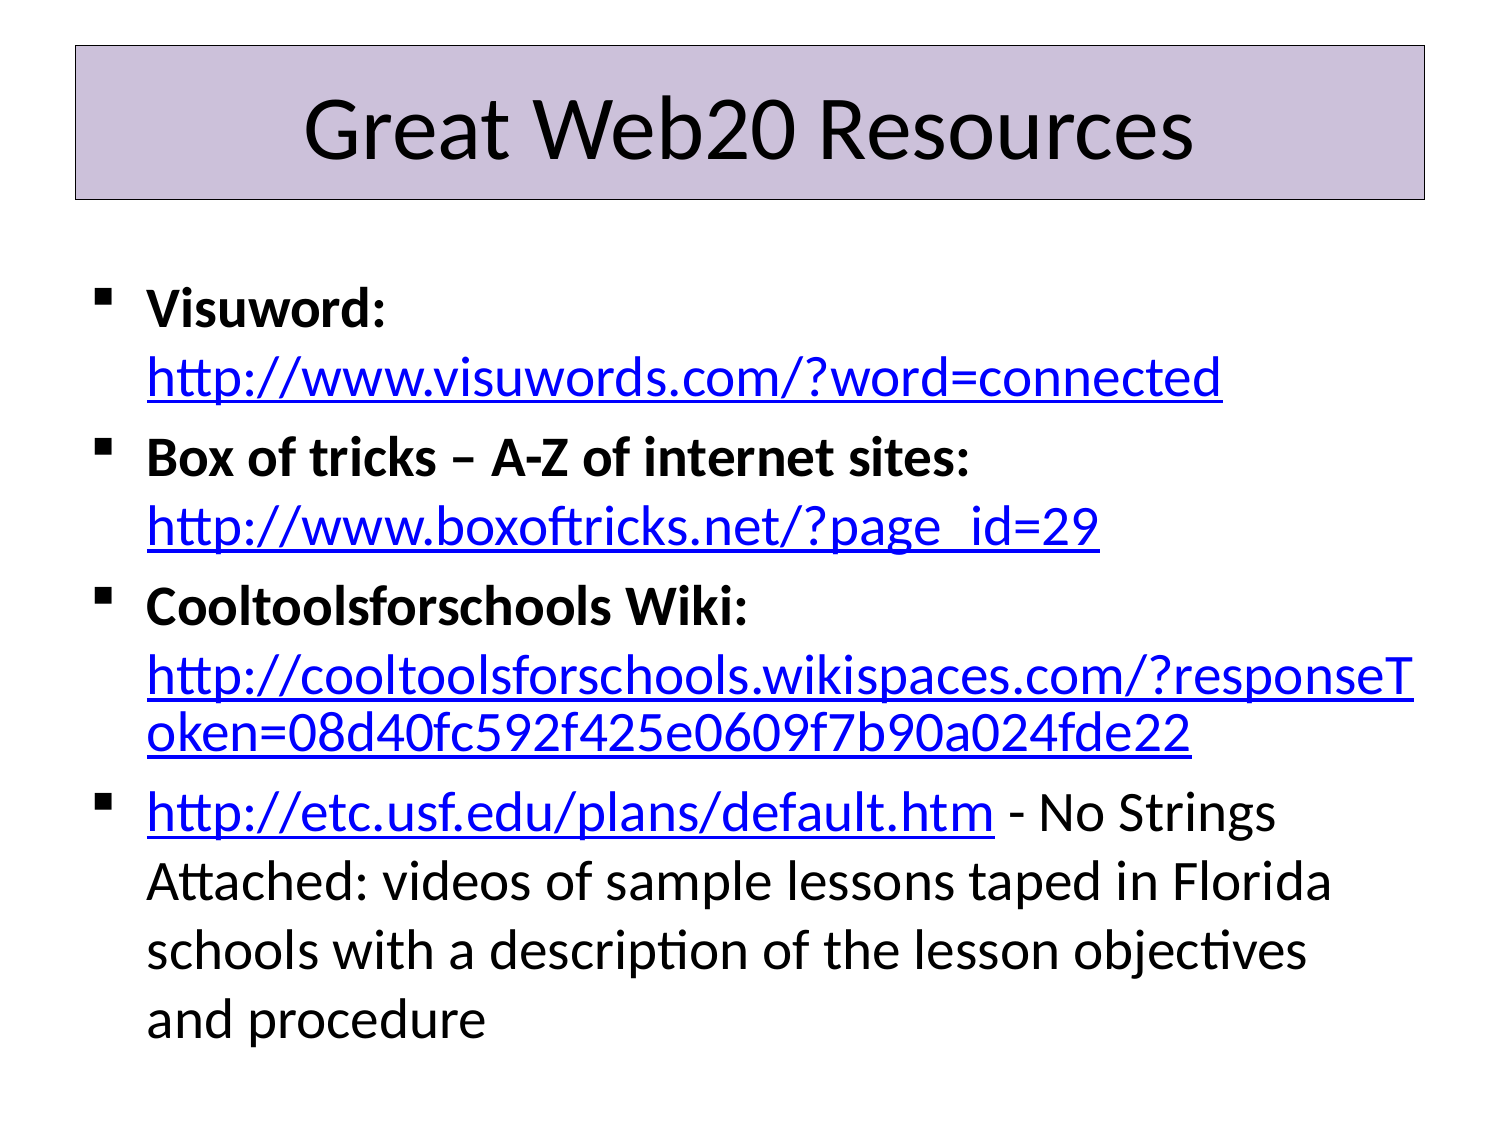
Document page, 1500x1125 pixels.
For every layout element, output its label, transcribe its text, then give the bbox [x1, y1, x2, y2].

list Visuword: http://www.visuwords.com/?word=connected Box of tricks – A-Z of internet sites: http://www.boxoftricks.net/?page_id=29 Cooltoolsforschools Wiki: http://cooltoolsforschools.wikispaces.com/?responseToken=08d40fc592f425e0609f7b90a024fde22 http://etc.usf.edu/plans/default.htm - No Strings Attached: videos of sample lessons taped in Florida schools with a description of the lesson objectives and procedure [75, 262, 1425, 1005]
title Great Web20 Resources [75, 45, 1425, 200]
